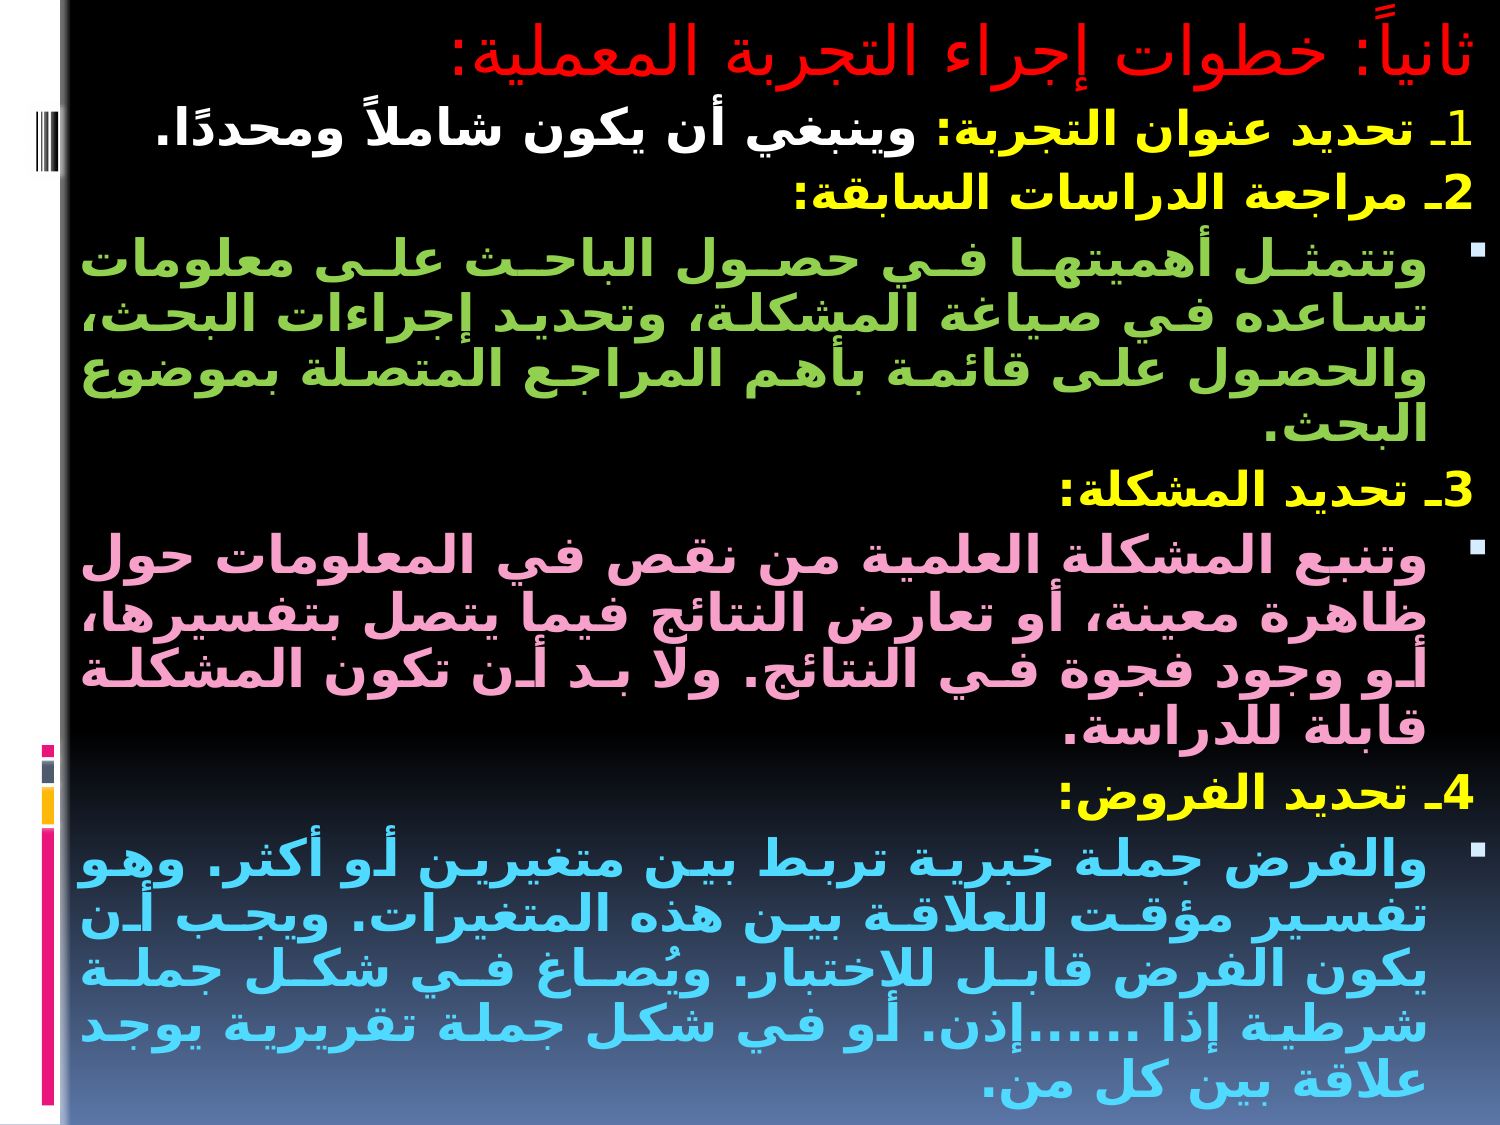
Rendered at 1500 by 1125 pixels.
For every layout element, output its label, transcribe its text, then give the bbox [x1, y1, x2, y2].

list ثانياً: خطوات إجراء التجربة المعملية: 1ـ تحديد عنوان التجربة: وينبغي أن يكون شاملاً ومحددًا. 2ـ مراجعة الدراسات السابقة: وتتمثل أهميتها في حصول الباحث على معلومات تساعده في صياغة المشكلة، وتحديد إجراءات البحث، والحصول على قائمة بأهم المراجع المتصلة بموضوع البحث. 3ـ تحديد المشكلة: وتنبع المشكلة العلمية من نقص في المعلومات حول ظاهرة معينة، أو تعارض النتائج فيما يتصل بتفسيرها، أو وجود فجوة في النتائج. ولا بد أن تكون المشكلة قابلة للدراسة. 4ـ تحديد الفروض: والفرض جملة خبرية تربط بين متغيرين أو أكثر. وهو تفسير مؤقت للعلاقة بين هذه المتغيرات. ويجب أن يكون الفرض قابل للاختبار. ويُصاغ في شكل جملة شرطية إذا ......إذن. أو في شكل جملة تقريرية يوجد علاقة بين كل من. [64, 0, 1500, 1125]
